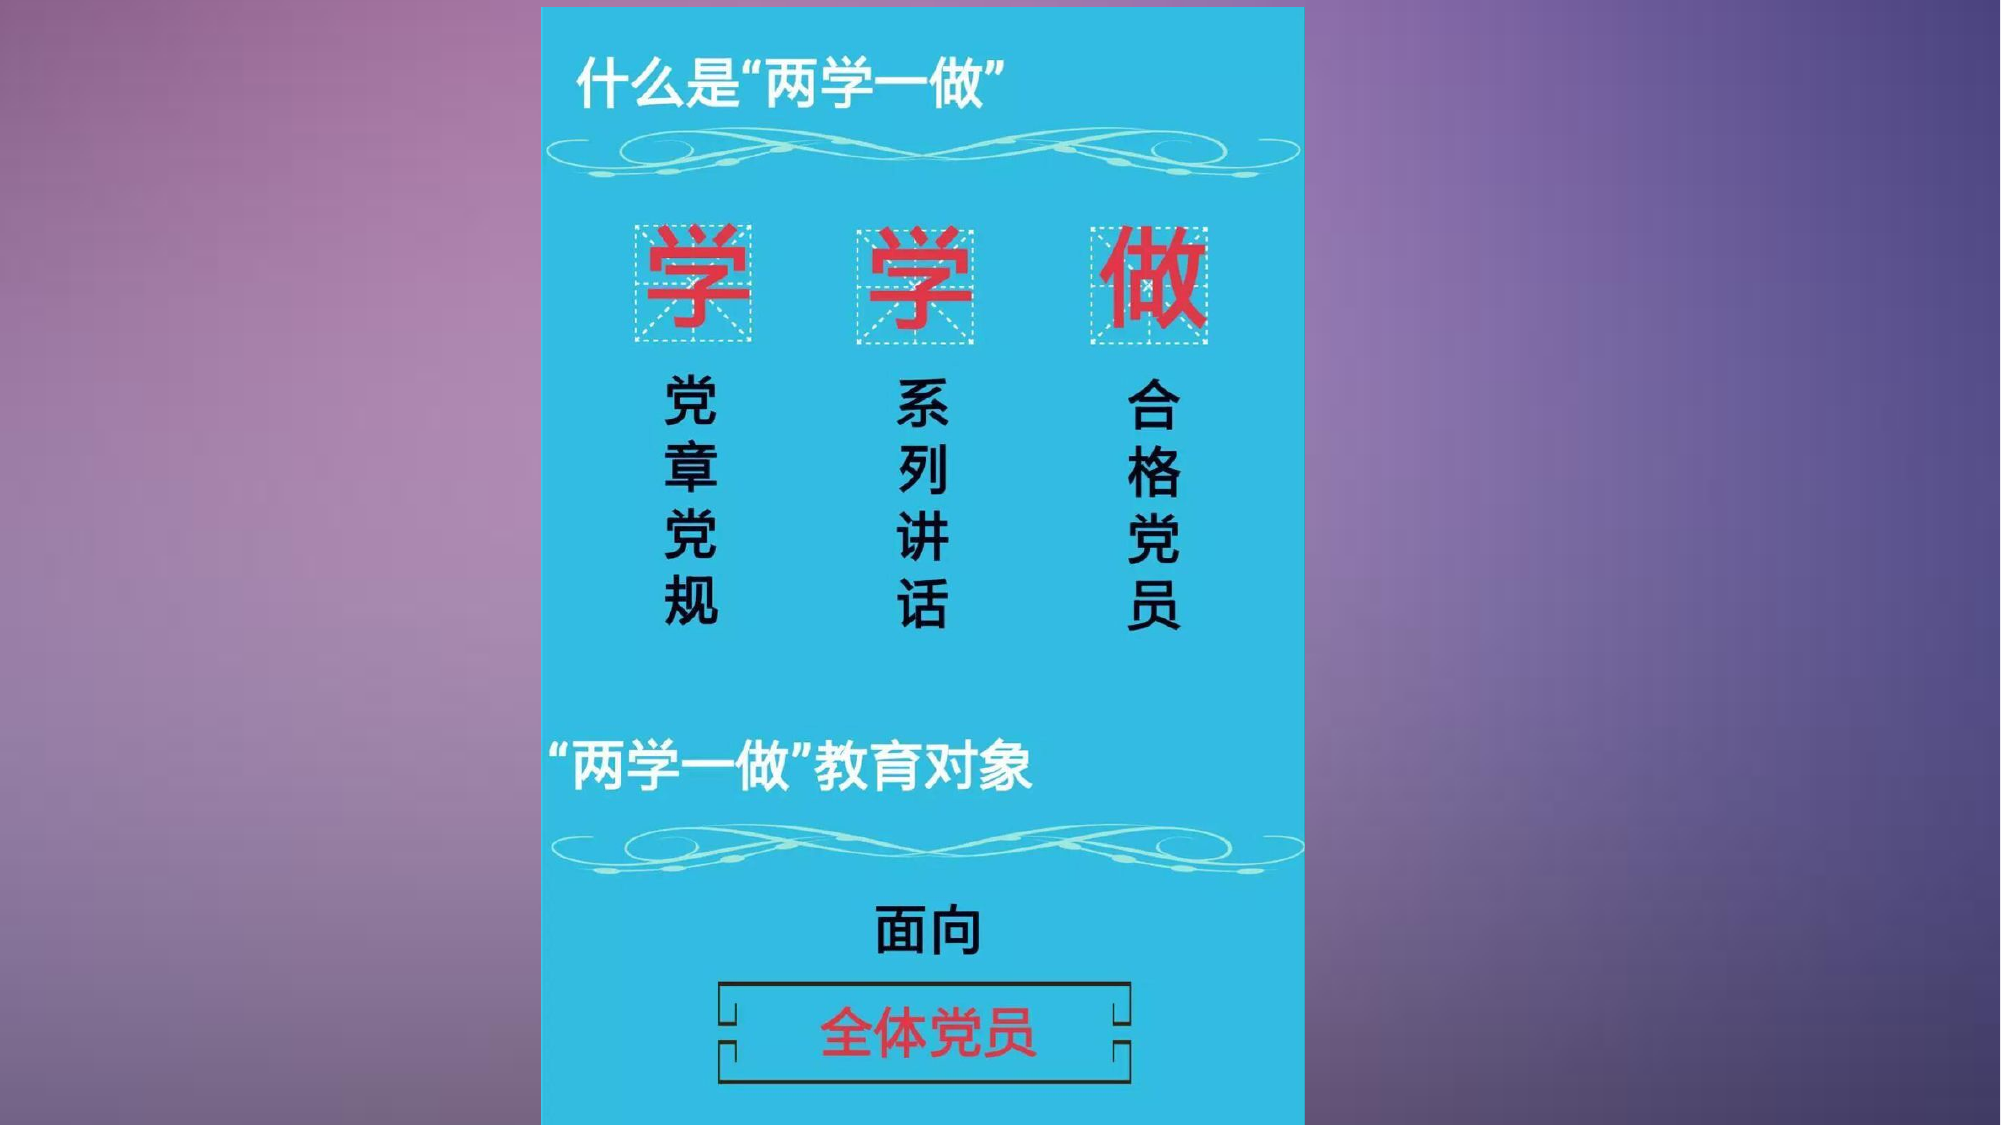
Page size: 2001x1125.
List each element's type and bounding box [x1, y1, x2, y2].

list [541, 7, 1305, 1125]
picture [0, 0, 2001, 1125]
